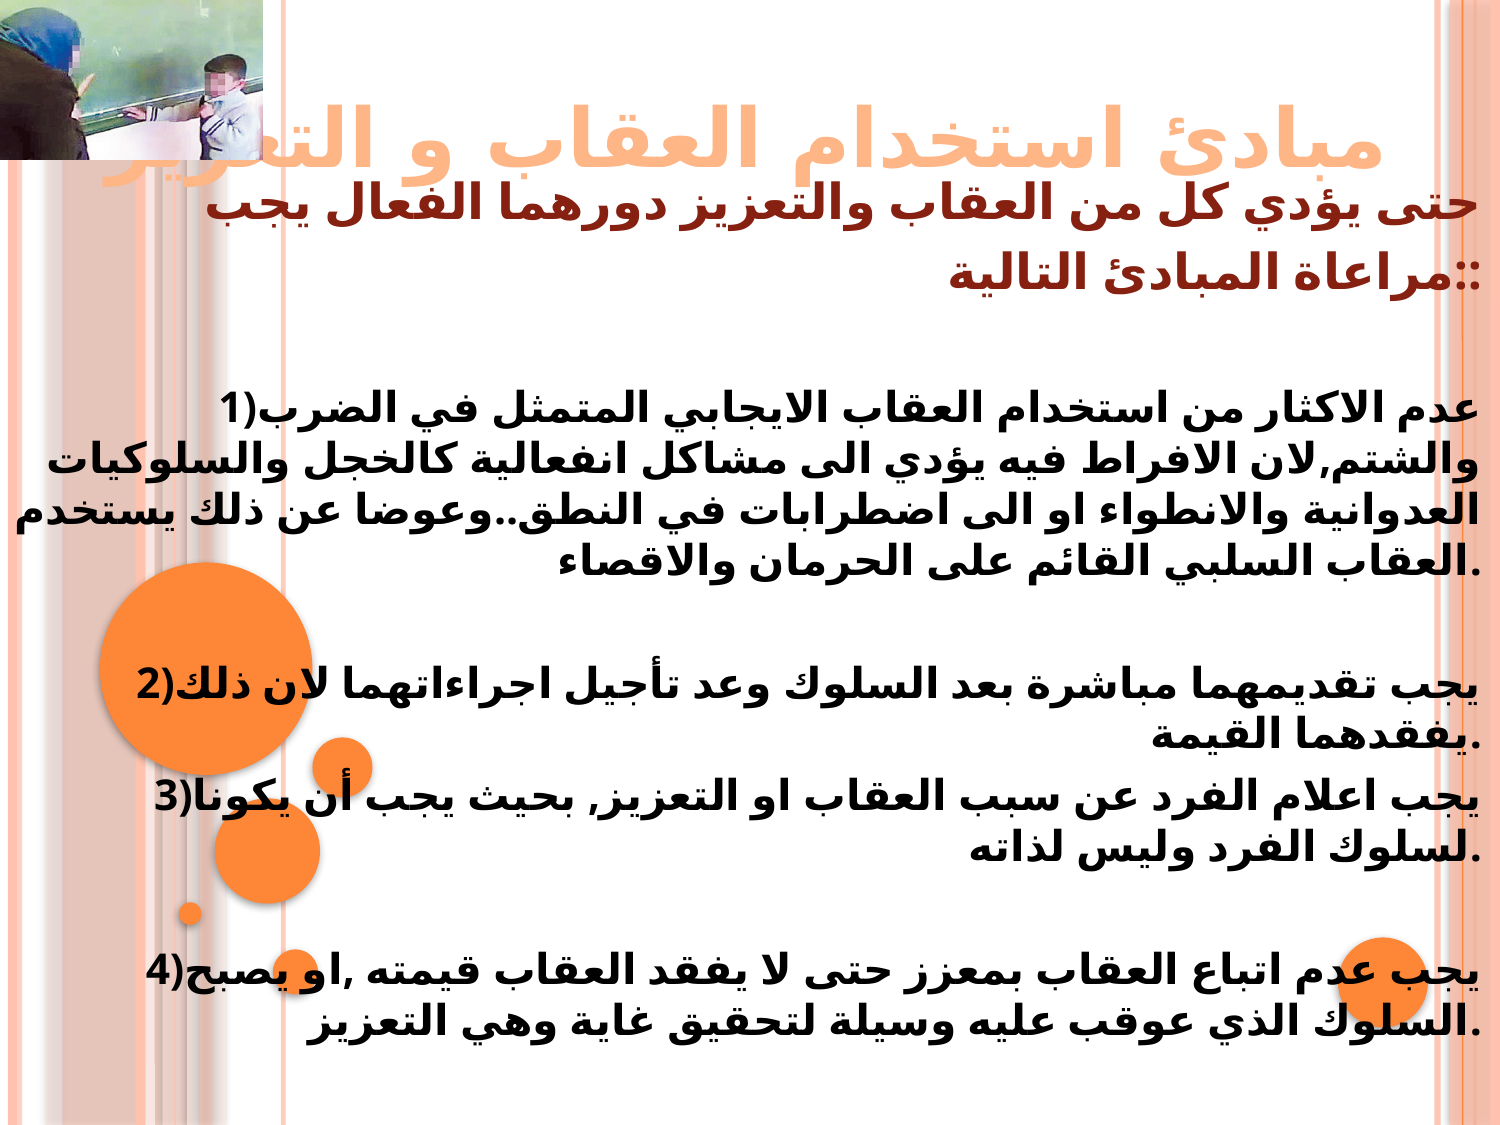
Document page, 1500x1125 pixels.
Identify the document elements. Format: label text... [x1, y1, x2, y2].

picture [0, 0, 263, 161]
title مبادئ استخدام العقاب و التعزيز [268, 30, 1495, 162]
subtitle حتى يؤدي كل من العقاب والتعزيز دورهما الفعال يجب مراعاة المبادئ التالية:: 1)عدم الاكثار من استخدام العقاب الايجابي المتمثل في الضرب والشتم,لان الافراط فيه يؤدي الى مشاكل انفعالية كالخجل والسلوكيات العدوانية والانطواء او الى اضطرابات في النطق..وعوضا عن ذلك يستخدم العقاب السلبي القائم على الحرمان والاقصاء. 2)يجب تقديمهما مباشرة بعد السلوك وعد تأجيل اجراءاتهما لان ذلك يفقدهما القيمة. 3)يجب اعلام الفرد عن سبب العقاب او التعزيز, بحيث يجب أن يكونا لسلوك الفرد وليس لذاته. 4)يجب عدم اتباع العقاب بمعزز حتى لا يفقد العقاب قيمته ,او يصبح السلوك الذي عوقب عليه وسيلة لتحقيق غاية وهي التعزيز. [0, 162, 1497, 1063]
